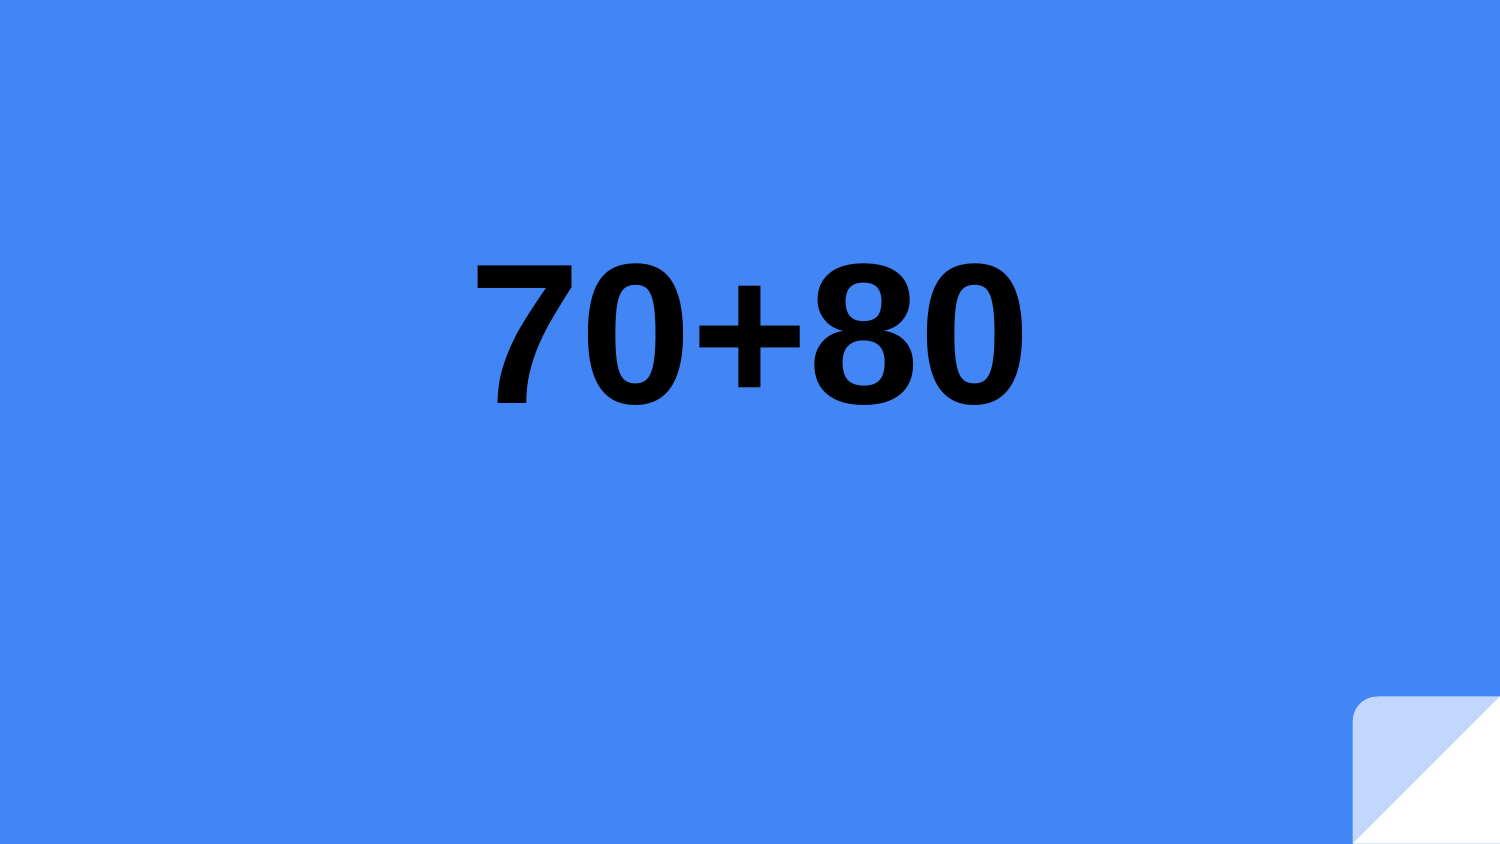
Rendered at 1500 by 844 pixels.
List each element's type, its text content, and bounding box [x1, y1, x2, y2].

title 70+80 [51, 207, 1449, 459]
